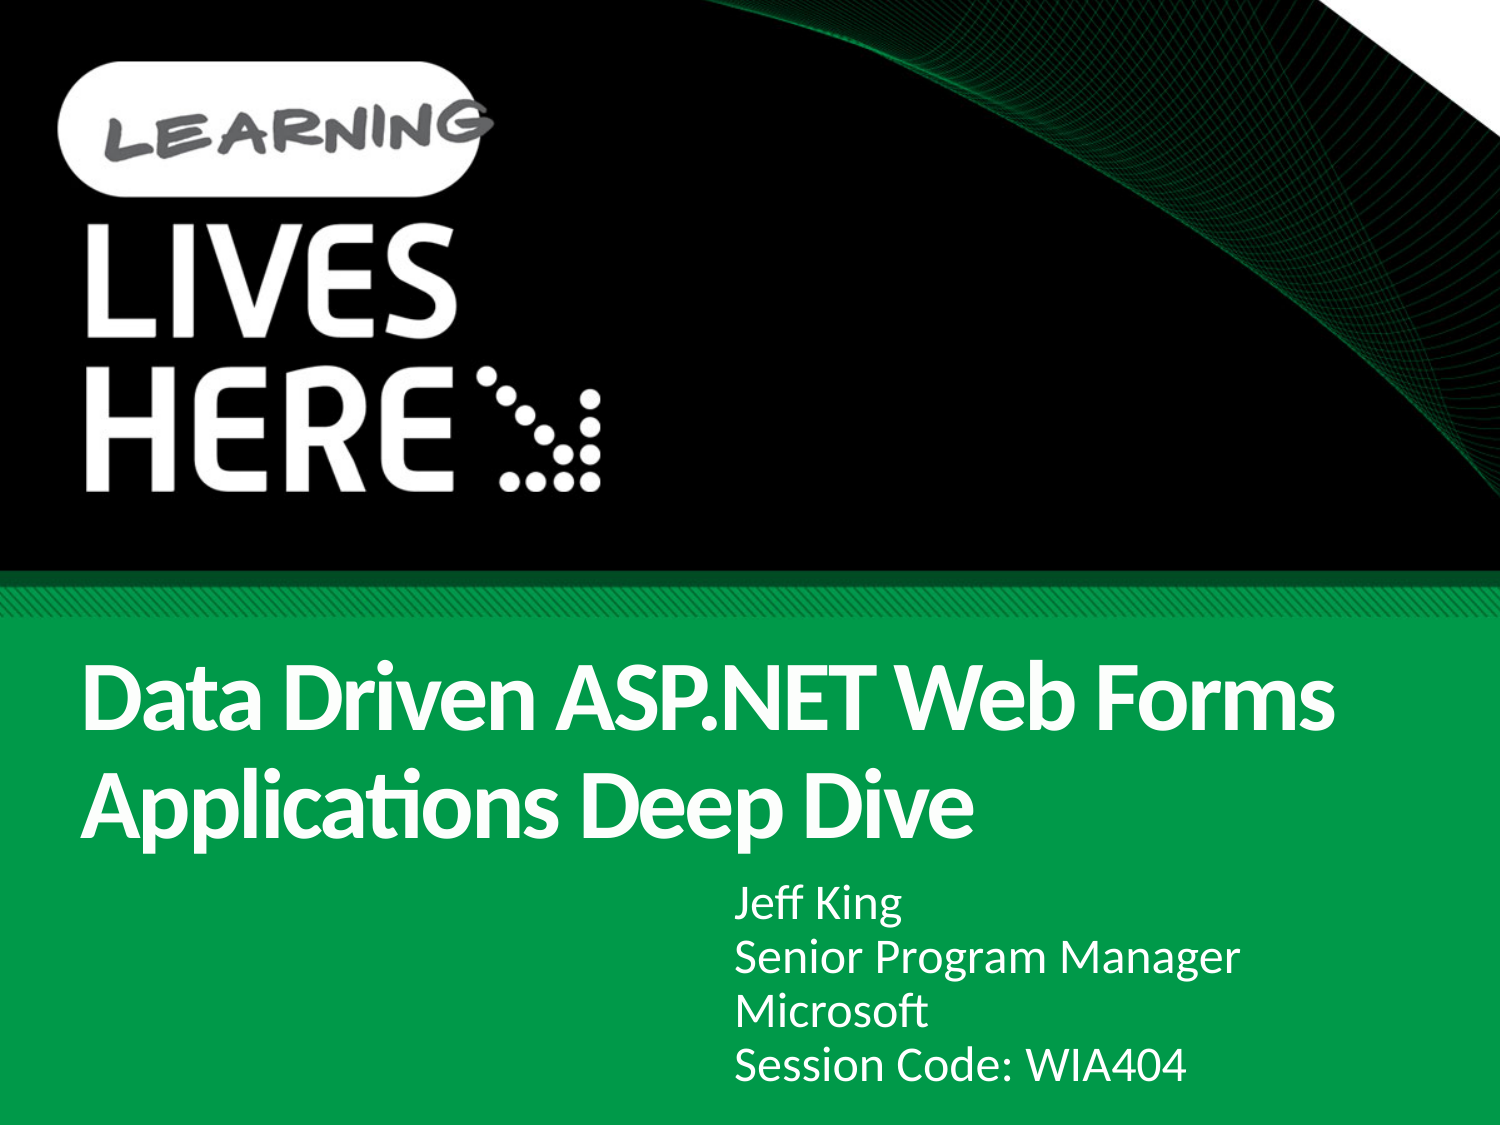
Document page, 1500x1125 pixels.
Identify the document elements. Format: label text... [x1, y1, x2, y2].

title Data Driven ASP.NET Web Forms Applications Deep Dive [80, 644, 1380, 864]
picture [0, 0, 1500, 1125]
subtitle Jeff King Senior Program Manager Microsoft Session Code: WIA404 [734, 876, 1360, 952]
